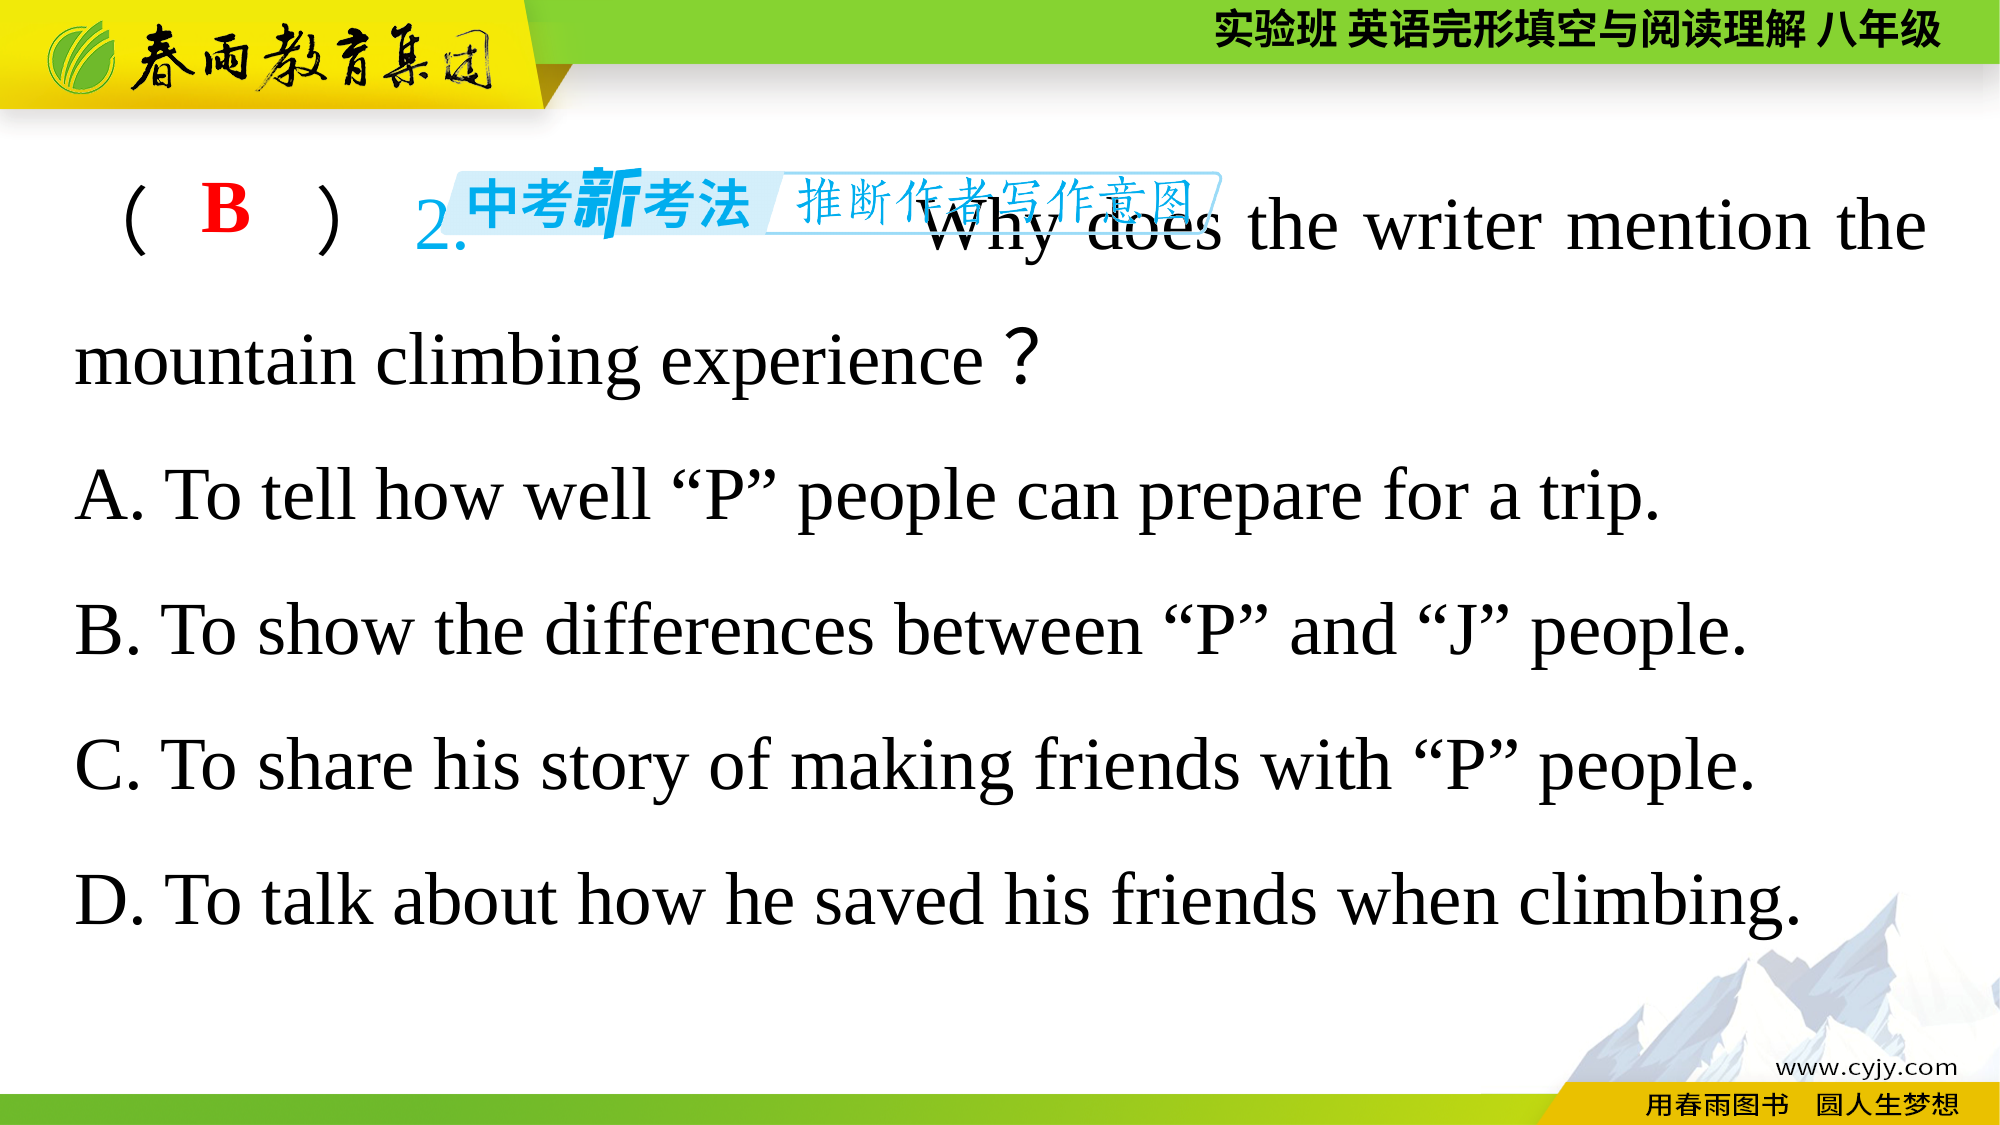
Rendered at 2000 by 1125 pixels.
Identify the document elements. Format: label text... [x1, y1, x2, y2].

list （ ）2. Why does the writer mention the mountain climbing experience？ A. To tell how well “P” people can prepare for a trip. B. To show the differences between “P” and “J” people. C. To share his story of making friends with “P” people. D. To talk about how he saved his friends when climbing. [59, 122, 1944, 956]
text_box B [186, 150, 267, 256]
picture [0, 0, 2000, 1125]
